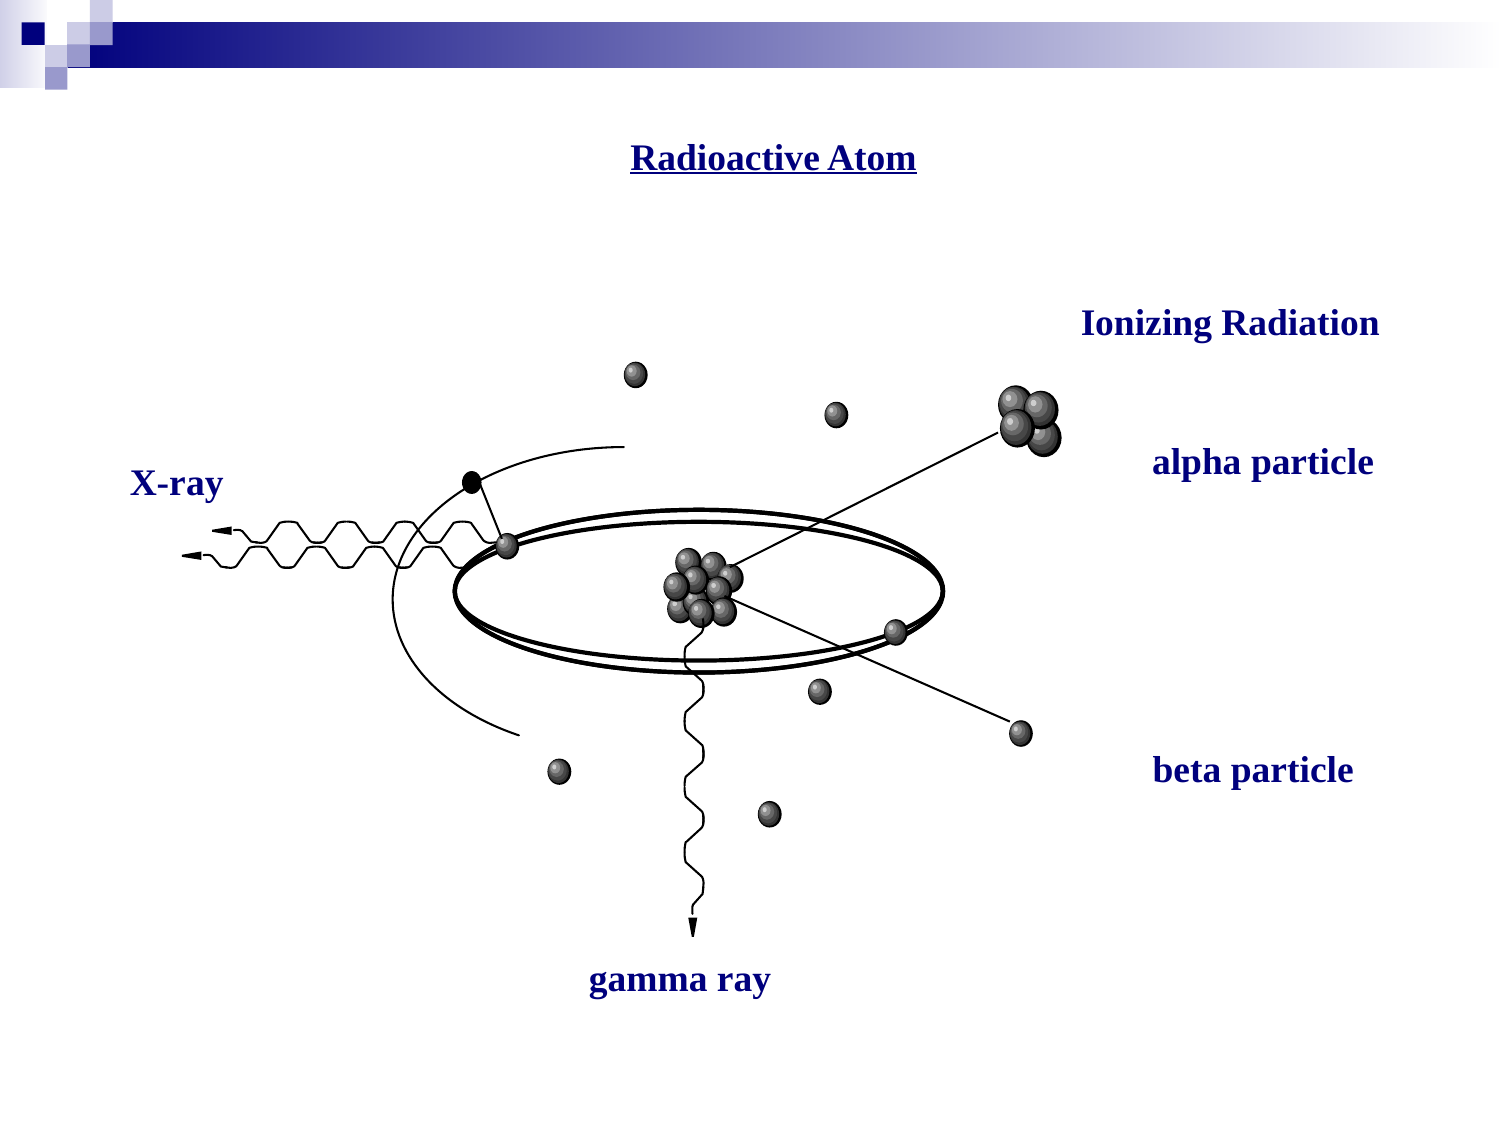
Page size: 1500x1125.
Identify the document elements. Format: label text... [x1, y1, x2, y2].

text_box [454, 361, 944, 828]
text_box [1008, 719, 1034, 748]
text_box Radioactive Atom [615, 125, 932, 186]
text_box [213, 521, 497, 544]
text_box X-ray [114, 456, 239, 512]
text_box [1064, 290, 1396, 800]
text_box [392, 577, 449, 700]
text_box gamma ray [573, 952, 786, 1008]
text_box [182, 546, 467, 569]
text_box [427, 499, 449, 519]
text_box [997, 385, 1059, 458]
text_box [684, 618, 705, 937]
